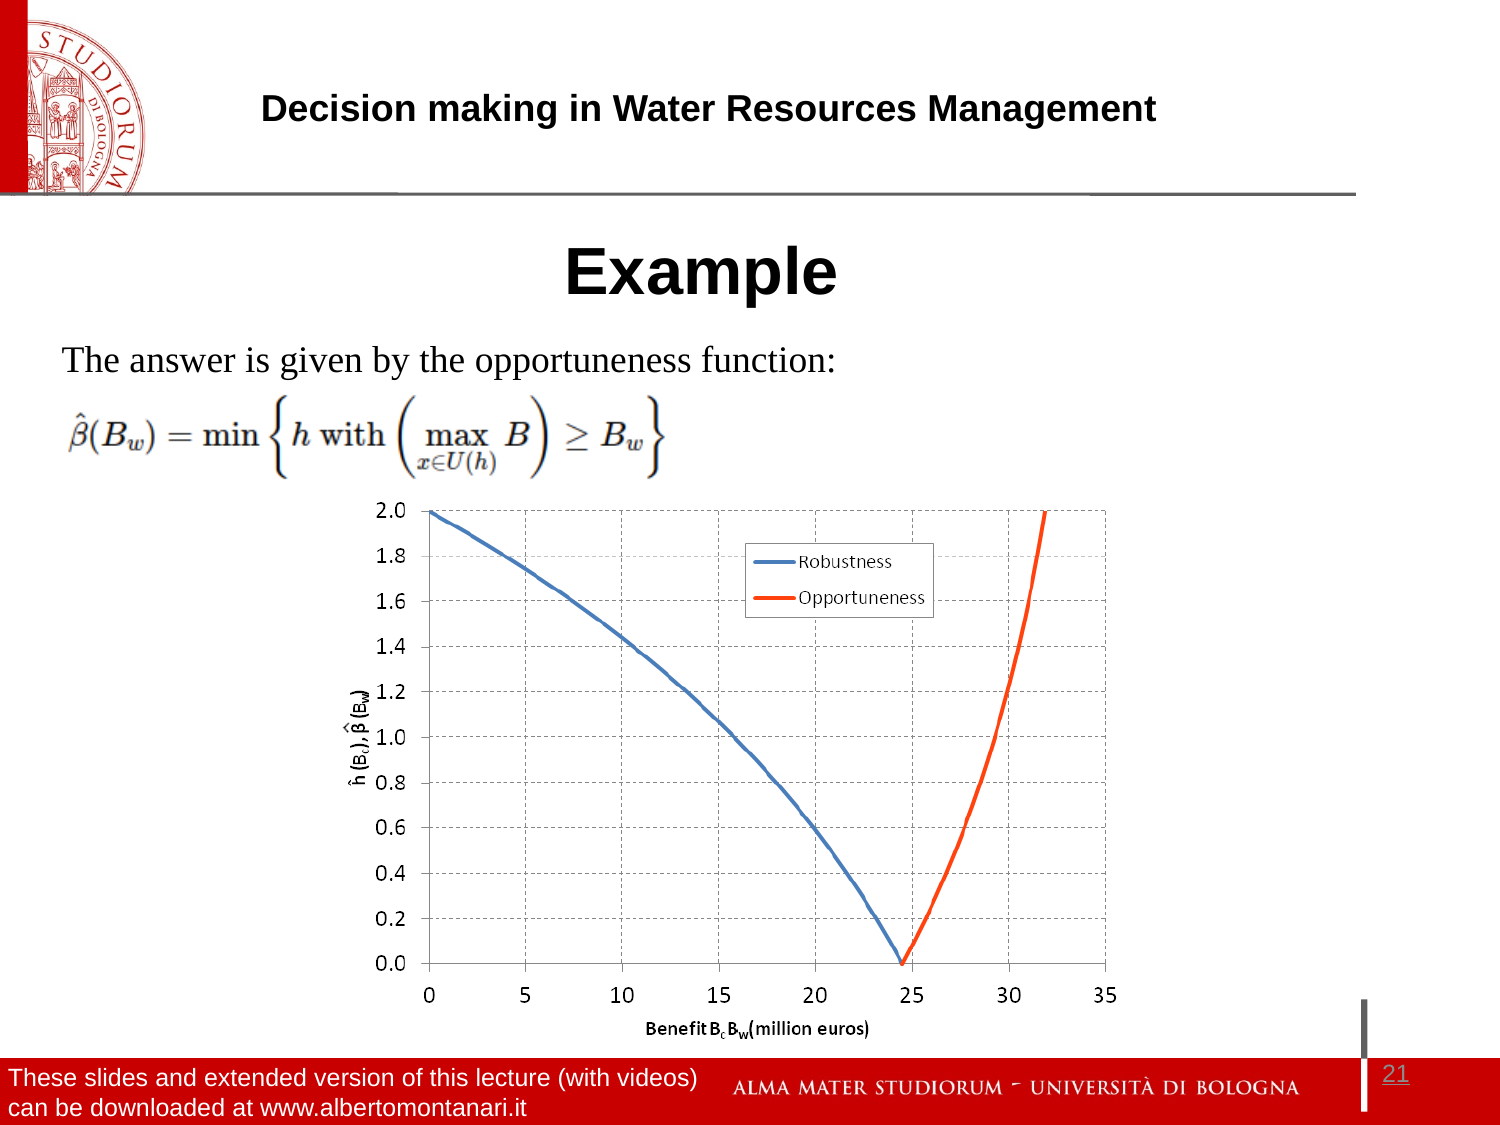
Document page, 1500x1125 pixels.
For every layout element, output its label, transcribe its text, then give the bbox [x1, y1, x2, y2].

picture [0, 1058, 1500, 1125]
picture [28, 16, 151, 192]
picture [61, 386, 669, 487]
text_box The answer is given by the opportuneness function: [46, 328, 1395, 388]
slide_number 21 [1074, 1042, 1425, 1103]
text_box Example [105, 220, 1298, 316]
picture [339, 491, 1129, 1044]
